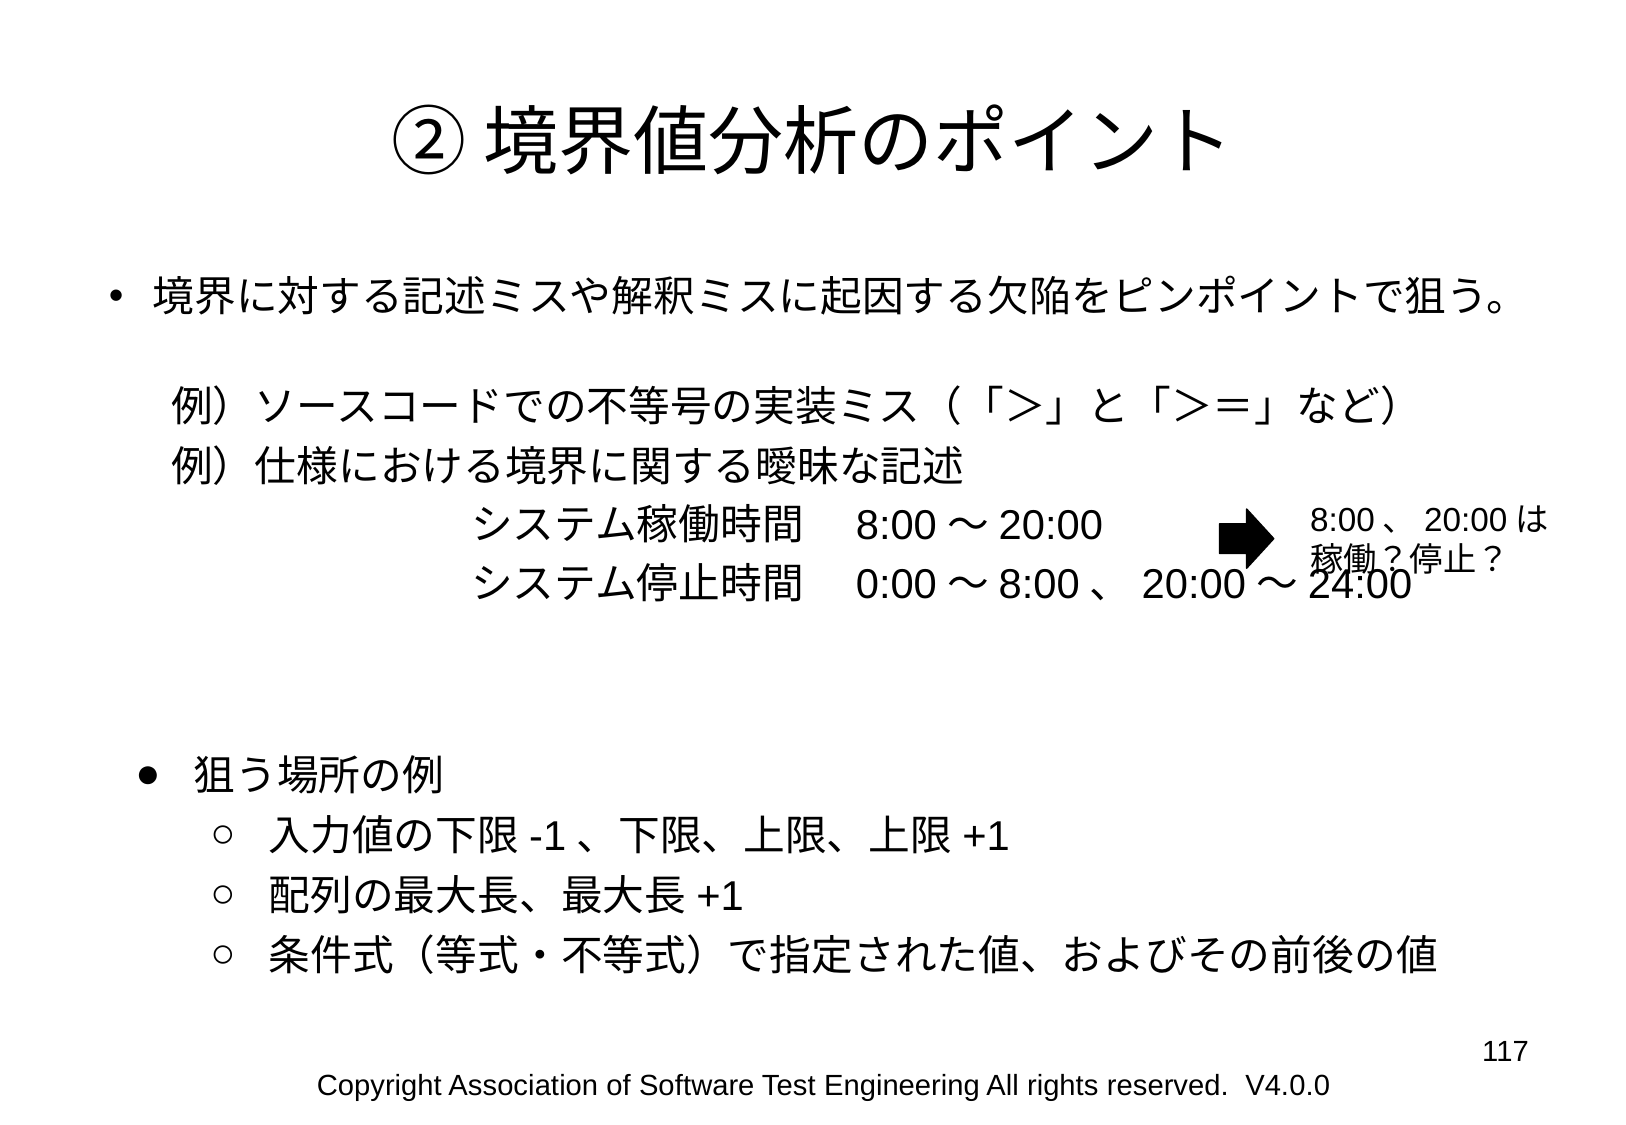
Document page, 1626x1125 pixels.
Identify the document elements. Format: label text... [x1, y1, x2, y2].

list 境界に対する記述ミスや解釈ミスに起因する欠陥をピンポイントで狙う。 例）ソースコードでの不等号の実装ミス（「＞」と「＞＝」など） 例）仕様における境界に関する曖昧な記述 システム稼働時間 8:00～20:00 システム停止時間 0:00～8:00、20:00～24:00 [81, 262, 1569, 651]
text_box 8:00、20:00は稼働？停止？ [1295, 490, 1581, 586]
title ②境界値分析のポイント [81, 45, 1544, 233]
text_box 狙う場所の例 入力値の下限-1、下限、上限、上限+1 配列の最大長、最大長+1 条件式（等式・不等式）で指定された値、およびその前後の値 [103, 730, 1522, 986]
slide_number ‹#› [1164, 1024, 1544, 1103]
footer Copyright Association of Software Test Engineering All rights reserved. V4.0.0 [233, 1058, 1415, 1103]
text_box [1219, 509, 1274, 569]
